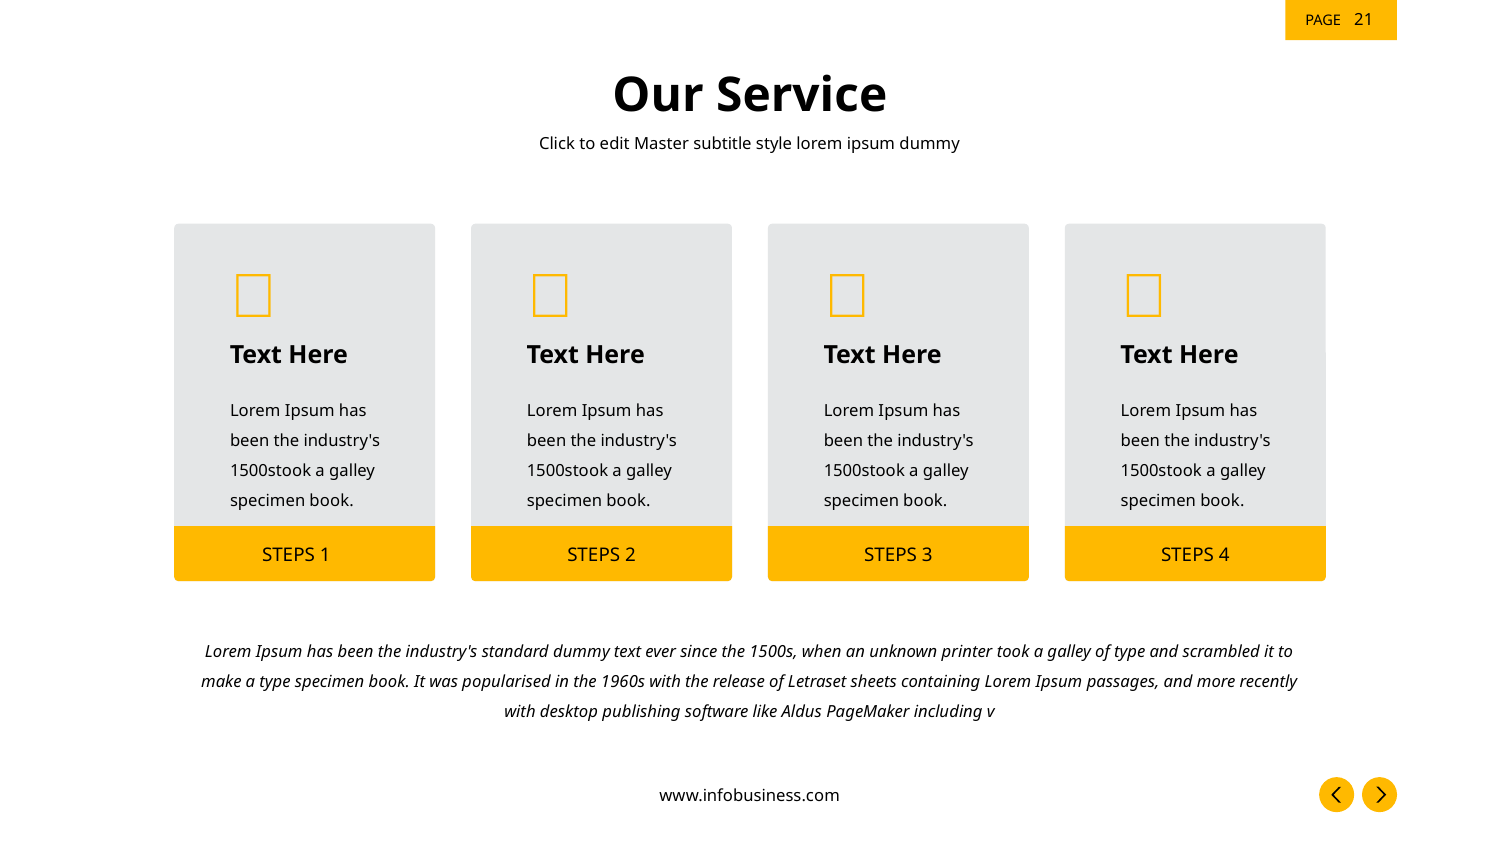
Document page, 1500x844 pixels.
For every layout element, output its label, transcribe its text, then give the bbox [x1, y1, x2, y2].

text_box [1109, 249, 1263, 375]
text_box Lorem Ipsum has been the industry's 1500stook a galley specimen book. [218, 384, 414, 489]
text_box [471, 526, 733, 582]
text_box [218, 249, 373, 375]
text_box Lorem Ipsum has been the industry's 1500stook a galley specimen book. [812, 384, 1004, 489]
text_box [1064, 526, 1326, 582]
text_box STEPS 4 [1089, 536, 1301, 571]
text_box Lorem Ipsum has been the industry's 1500stook a galley specimen book. [1109, 384, 1301, 489]
text_box STEPS 3 [793, 536, 1004, 571]
text_box Lorem Ipsum has been the industry's standard dummy text ever since the 1500s, when an unknown printer took a galley of type and scrambled it to make a type specimen book. It was popularised in the 1960s with the release of Letraset sheets containing Lorem Ipsum passages, and more recently with desktop publishing software like Aldus PageMaker including v [174, 625, 1326, 708]
text_box [174, 526, 436, 582]
text_box Lorem Ipsum has been the industry's 1500stook a galley specimen book. [515, 384, 707, 489]
text_box [767, 526, 1029, 582]
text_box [515, 249, 670, 375]
text_box [471, 223, 733, 526]
subtitle Click to edit Master subtitle style lorem ipsum dummy [103, 134, 1397, 153]
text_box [812, 249, 967, 375]
slide_number ‹#› [1342, 8, 1401, 32]
title Our Service [103, 58, 1397, 134]
text_box [174, 223, 436, 526]
text_box [767, 223, 1029, 526]
footer www.infobusiness.com [623, 772, 877, 818]
text_box STEPS 1 [190, 536, 402, 571]
text_box [1064, 223, 1326, 526]
text_box STEPS 2 [496, 536, 707, 571]
